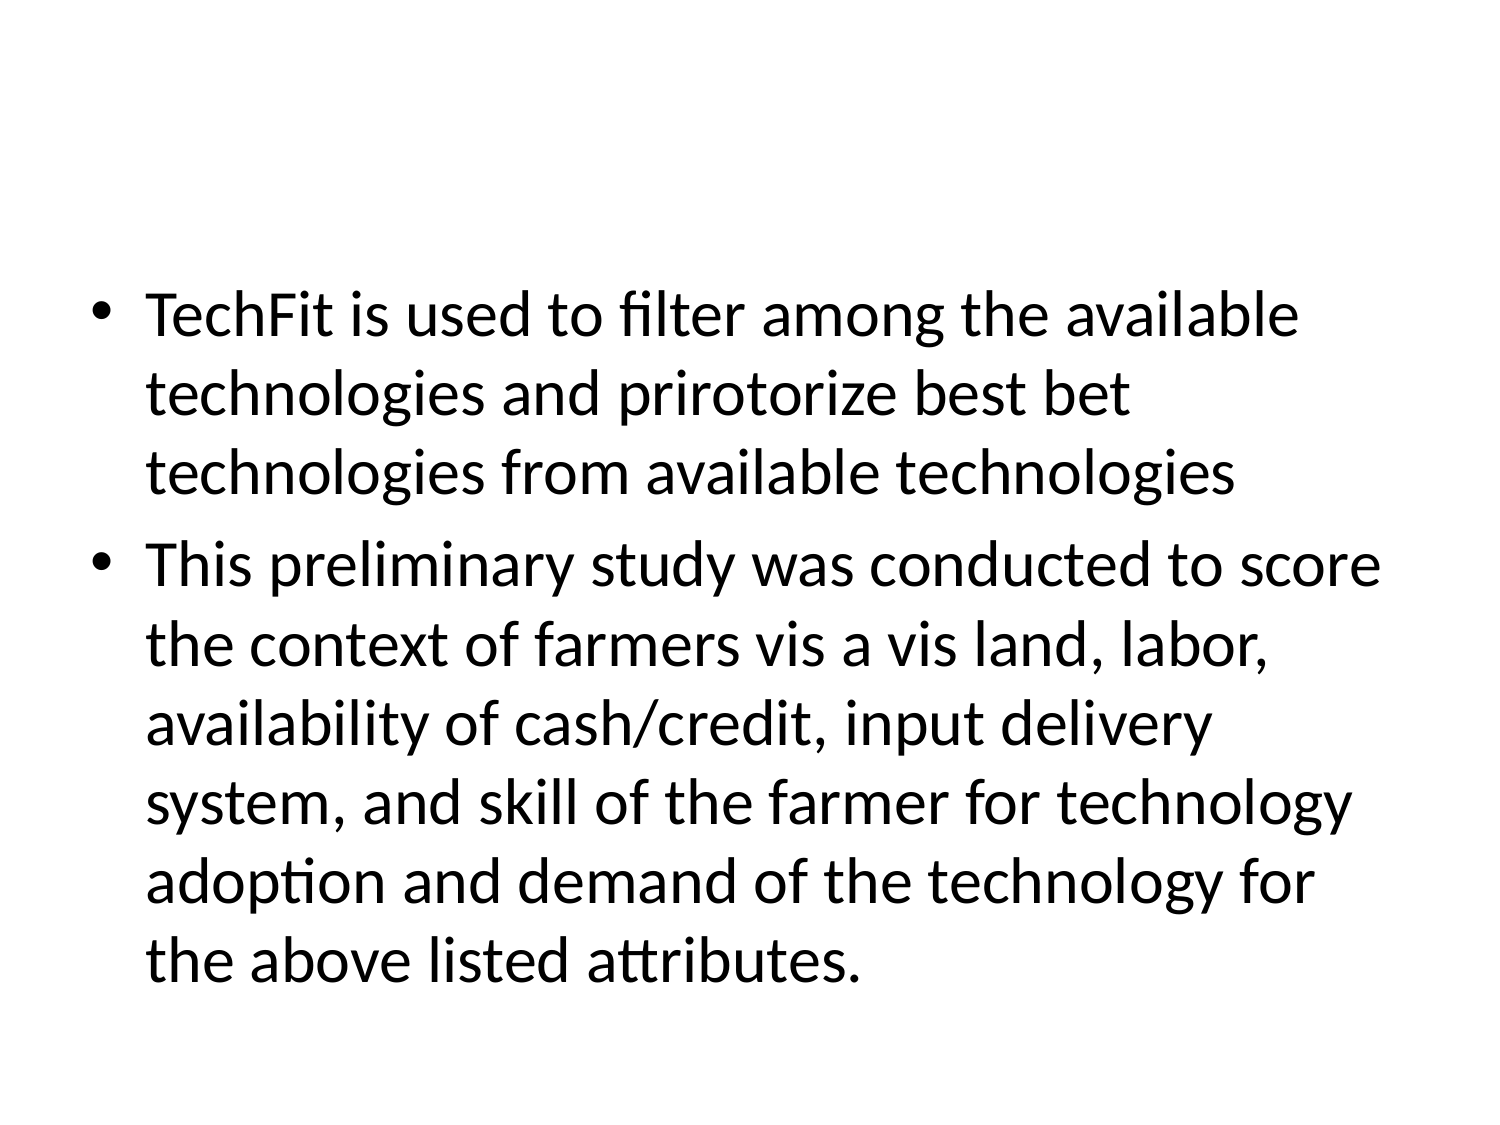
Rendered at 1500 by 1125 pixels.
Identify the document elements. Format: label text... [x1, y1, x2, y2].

list TechFit is used to filter among the available technologies and prirotorize best bet technologies from available technologies This preliminary study was conducted to score the context of farmers vis a vis land, labor, availability of cash/credit, input delivery system, and skill of the farmer for technology adoption and demand of the technology for the above listed attributes. [75, 262, 1425, 1005]
